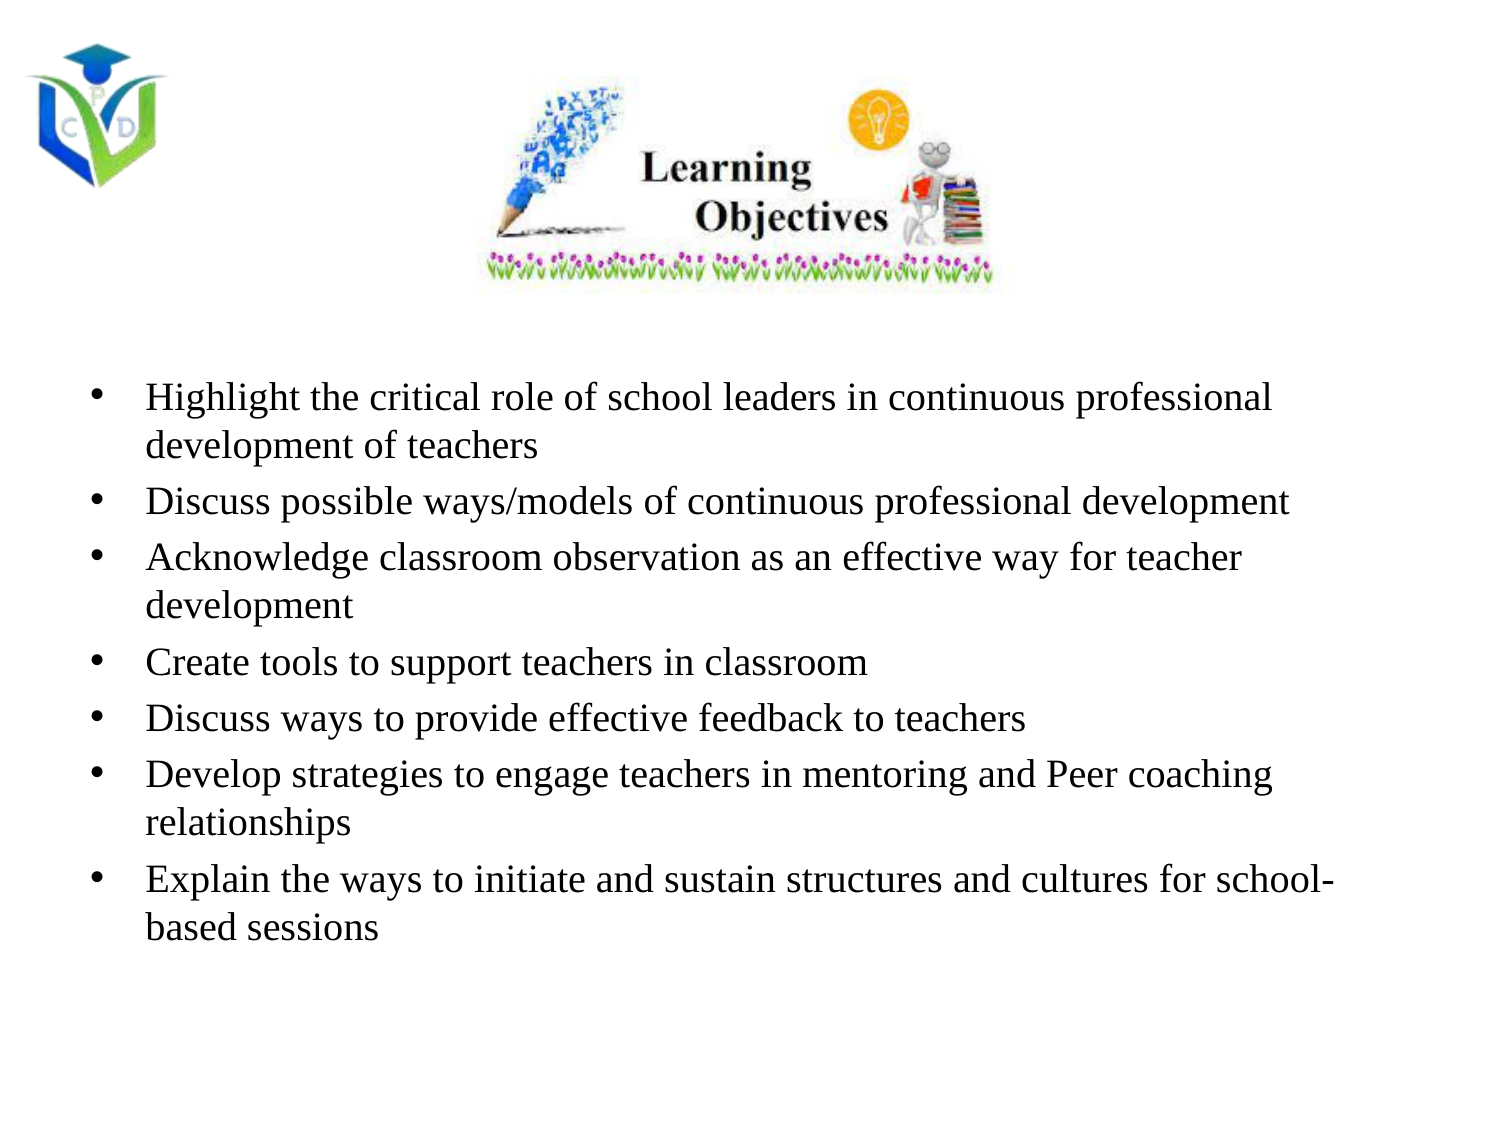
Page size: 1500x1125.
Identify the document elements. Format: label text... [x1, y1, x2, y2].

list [449, 50, 1026, 301]
picture [24, 42, 171, 188]
list Highlight the critical role of school leaders in continuous professional development of teachers Discuss possible ways/models of continuous professional development Acknowledge classroom observation as an effective way for teacher development Create tools to support teachers in classroom Discuss ways to provide effective feedback to teachers Develop strategies to engage teachers in mentoring and Peer coaching relationships Explain the ways to initiate and sustain structures and cultures for school-based sessions [75, 362, 1425, 963]
